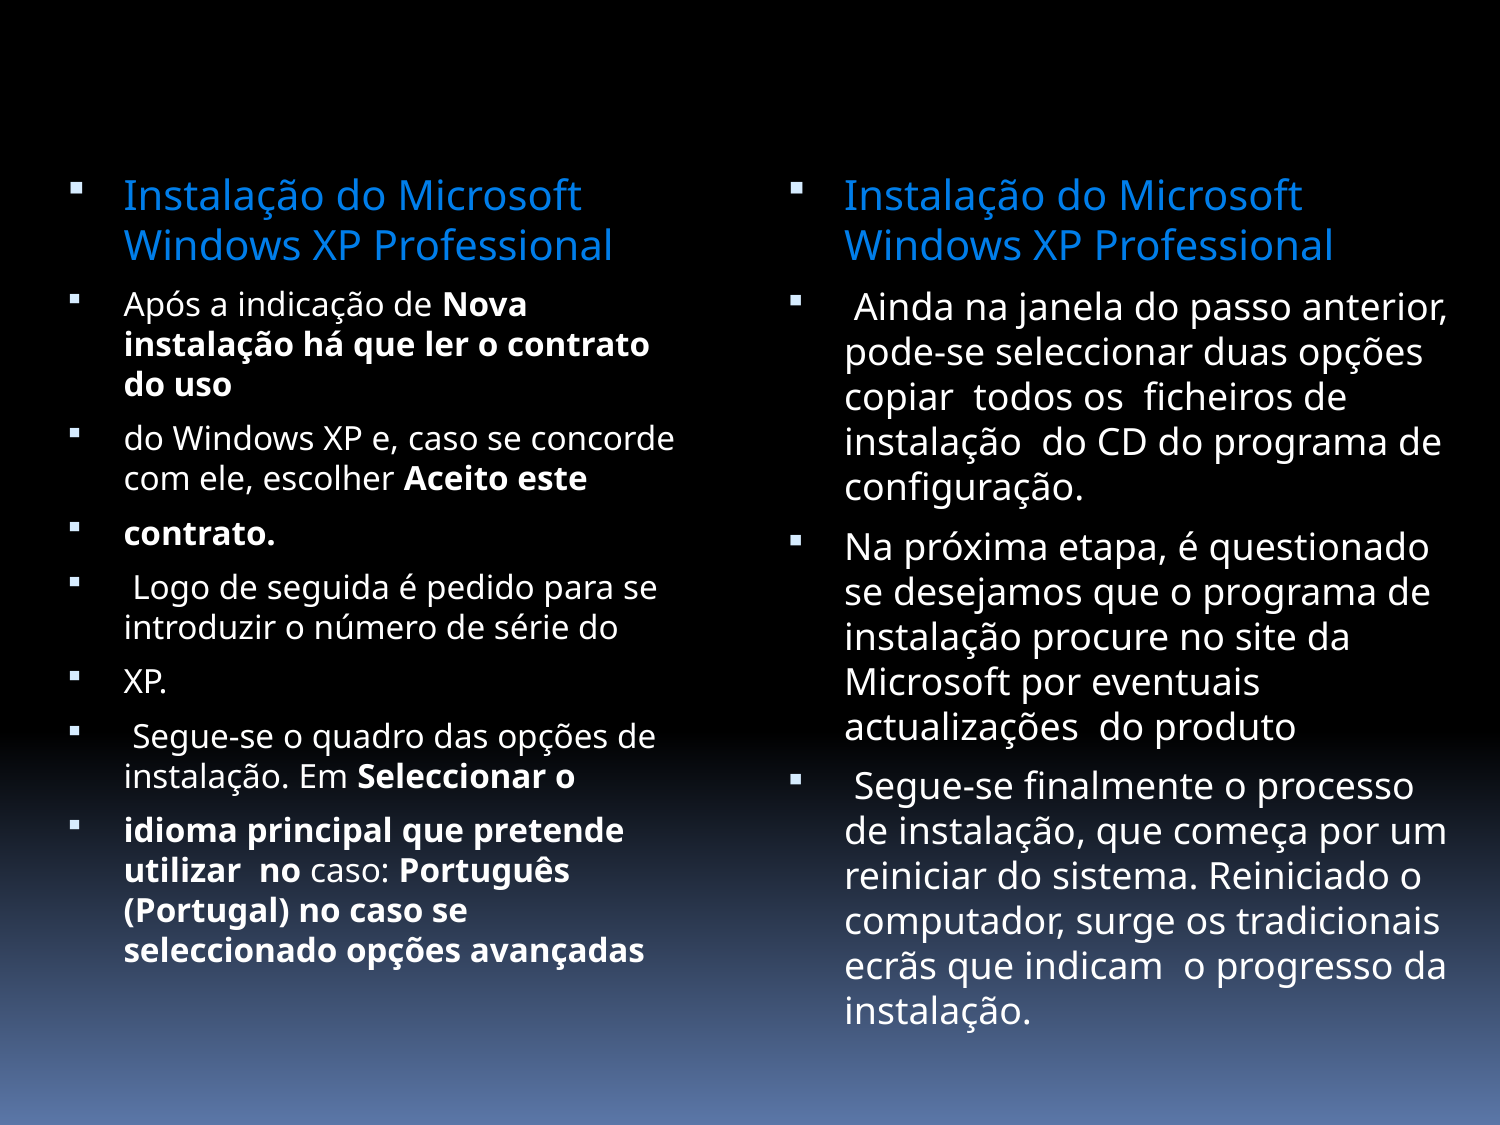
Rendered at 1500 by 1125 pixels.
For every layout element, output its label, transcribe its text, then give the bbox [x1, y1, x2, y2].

list Instalação do Microsoft Windows XP Professional Após a indicação de Nova instalação há que ler o contrato do uso do Windows XP e, caso se concorde com ele, escolher Aceito este contrato. Logo de seguida é pedido para se introduzir o número de série do XP. Segue-se o quadro das opções de instalação. Em Seleccionar o idioma principal que pretende utilizar no caso: Português (Portugal) no caso se seleccionado opções avançadas [41, 160, 704, 889]
list Instalação do Microsoft Windows XP Professional Ainda na janela do passo anterior, pode-se seleccionar duas opções copiar todos os ficheiros de instalação do CD do programa de configuração. Na próxima etapa, é questionado se desejamos que o programa de instalação procure no site da Microsoft por eventuais actualizações do produto Segue-se finalmente o processo de instalação, que começa por um reiniciar do sistema. Reiniciado o computador, surge os tradicionais ecrãs que indicam o progresso da instalação. [761, 160, 1471, 976]
